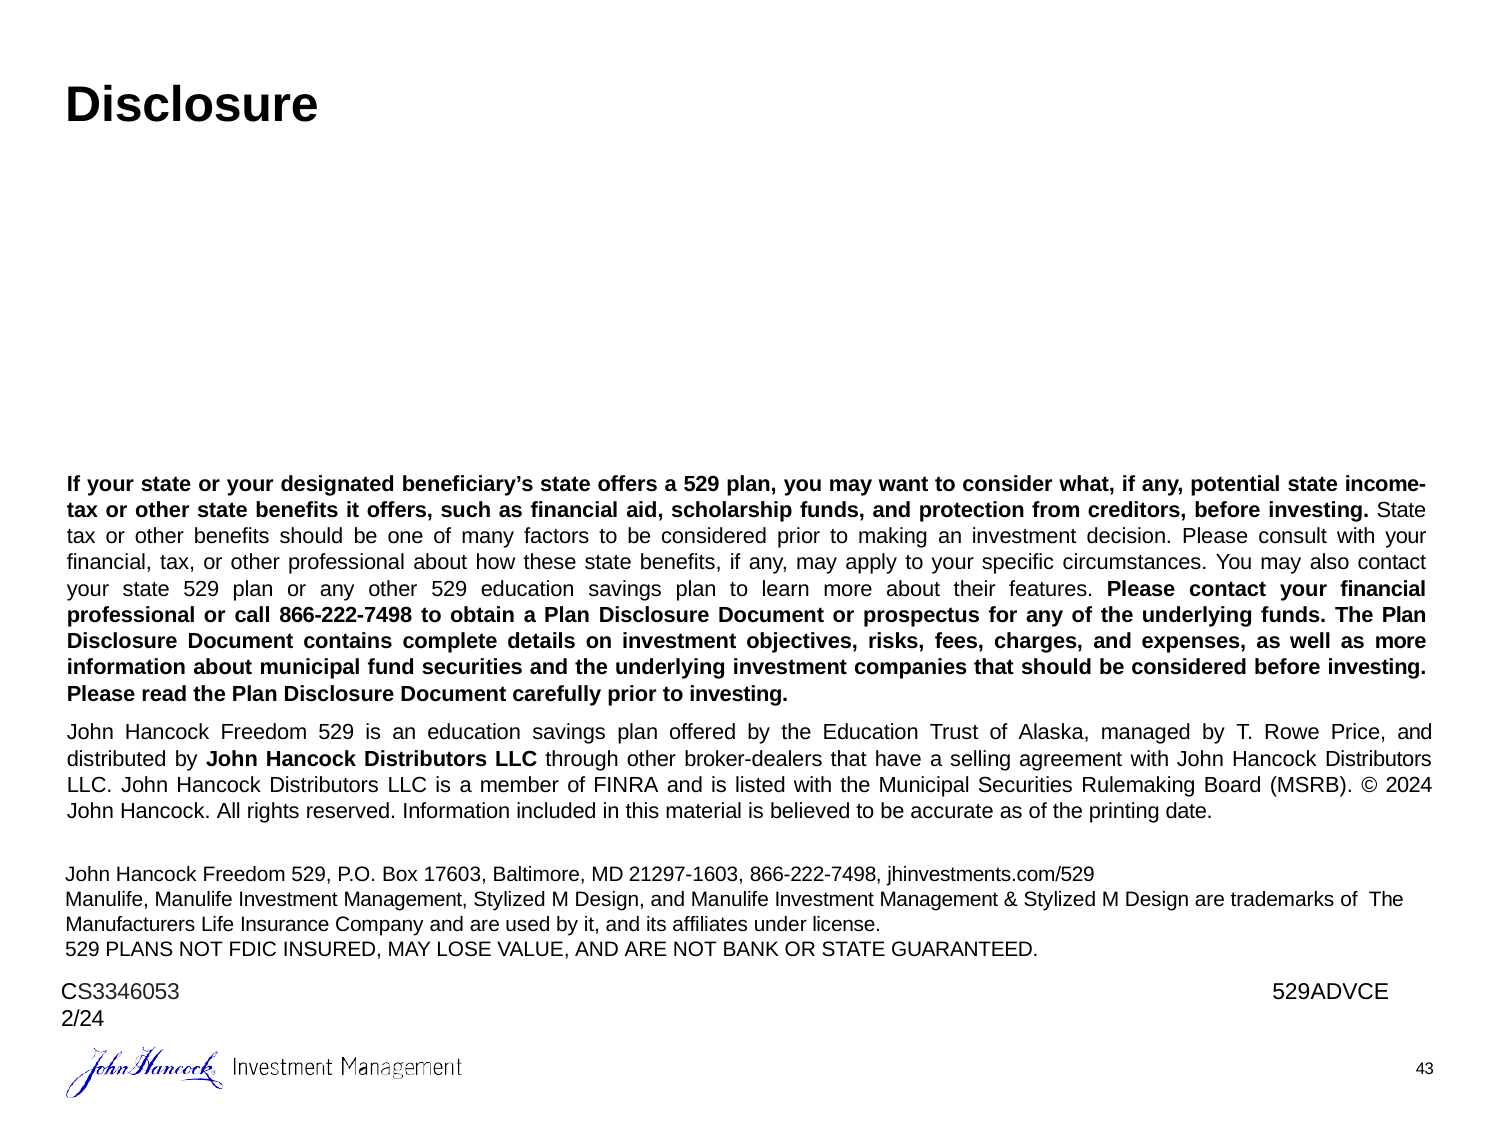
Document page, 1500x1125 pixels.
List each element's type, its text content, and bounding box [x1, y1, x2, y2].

picture [416, 1062, 431, 1075]
picture [381, 1062, 414, 1079]
picture [66, 1046, 223, 1098]
text_box If your state or your designated beneficiary’s state offers a 529 plan, you may want to consider what, if any, potential state income- tax or other state benefits it offers, such as financial aid, scholarship funds, and protection from creditors, before investing. State tax or other benefits should be one of many factors to be considered prior to making an investment decision. Please consult with your financial, tax, or other professional about how these state benefits, if any, may apply to your specific circumstances. You may also contact your state 529 plan or any other 529 education savings plan to learn more about their features. Please contact your financial professional or call 866-222-7498 to obtain a Plan Disclosure Document or prospectus for any of the underlying funds. The Plan Disclosure Document contains complete details on investment objectives, risks, fees, charges, and expenses, as well as more information about municipal fund securities and the underlying investment companies that should be considered before investing. Please read the Plan Disclosure Document carefully prior to investing. John Hancock Freedom 529 is an education savings plan offered by the Education Trust of Alaska, managed by T. Rowe Price, and distributed by John Hancock Distributors LLC through other broker-dealers that have a selling agreement with John Hancock Distributors LLC. John Hancock Distributors LLC is a member of FINRA and is listed with the Municipal Securities Rulemaking Board (MSRB). © 2024 John Hancock. All rights reserved. Information included in this material is believed to be accurate as of the printing date. John Hancock Freedom 529, P.O. Box 17603, Baltimore, MD 21297-1603, 866-222-7498, jhinvestments.com/529 Manulife, Manulife Investment Management, Stylized M Design, and Manulife Investment Management & Stylized M Design are trademarks of The Manufacturers Life Insurance Company and are used by it, and its affiliates under license. 529 PLANS NOT FDIC INSURED, MAY LOSE VALUE, AND ARE NOT BANK OR STATE GUARANTEED. CS3346053 529ADVCE 2/24 [58, 467, 1441, 1032]
title Disclosure [63, 69, 1350, 260]
picture [342, 1057, 356, 1075]
slide_number 43 [1409, 1057, 1443, 1125]
picture [445, 1058, 462, 1075]
